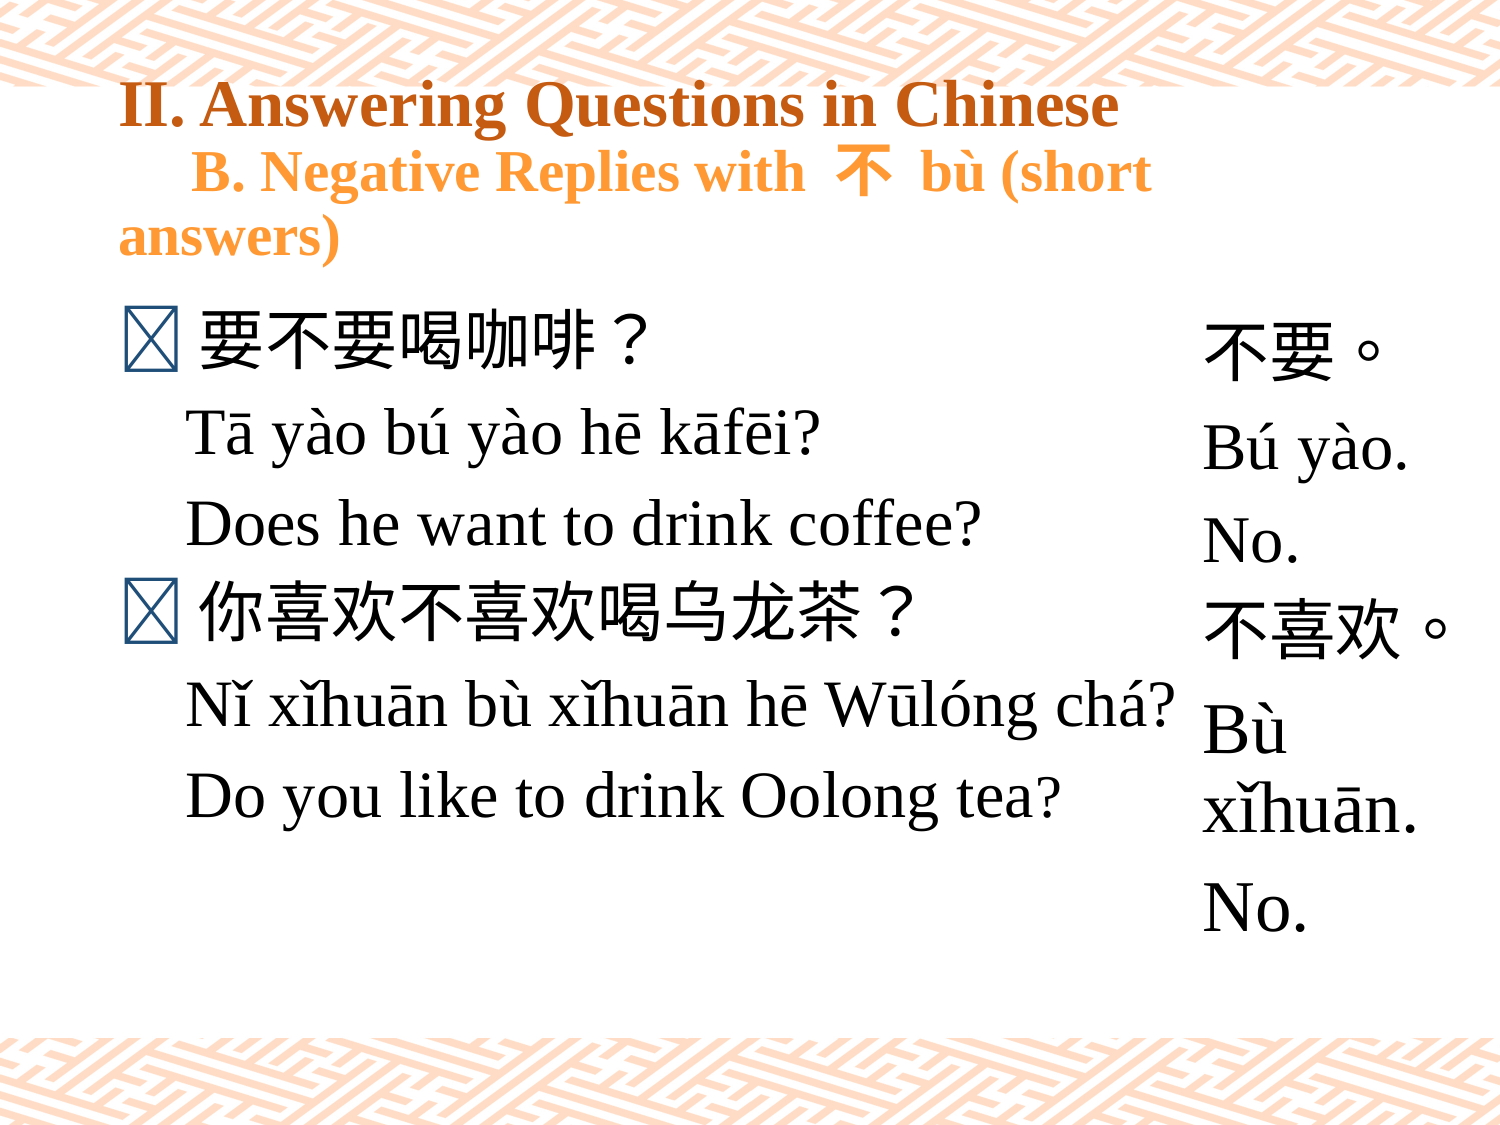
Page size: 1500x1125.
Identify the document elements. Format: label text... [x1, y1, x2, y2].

list 要不要喝咖啡？ Tā yào bú yào hē kāfēi? Does he want to drink coffee? 你喜欢不喜欢喝乌龙茶？ Nǐ xǐhuān bù xǐhuān hē Wūlóng chá? Do you like to drink Oolong tea? [103, 299, 1397, 1014]
picture [0, 0, 1500, 1125]
list 不要。 Bú yào. No. 不喜欢。 Bù xǐhuān. No. [1187, 311, 1500, 1025]
title II. Answering Questions in Chinese B. Negative Replies with 不 bù (short answers) [103, 59, 1397, 278]
